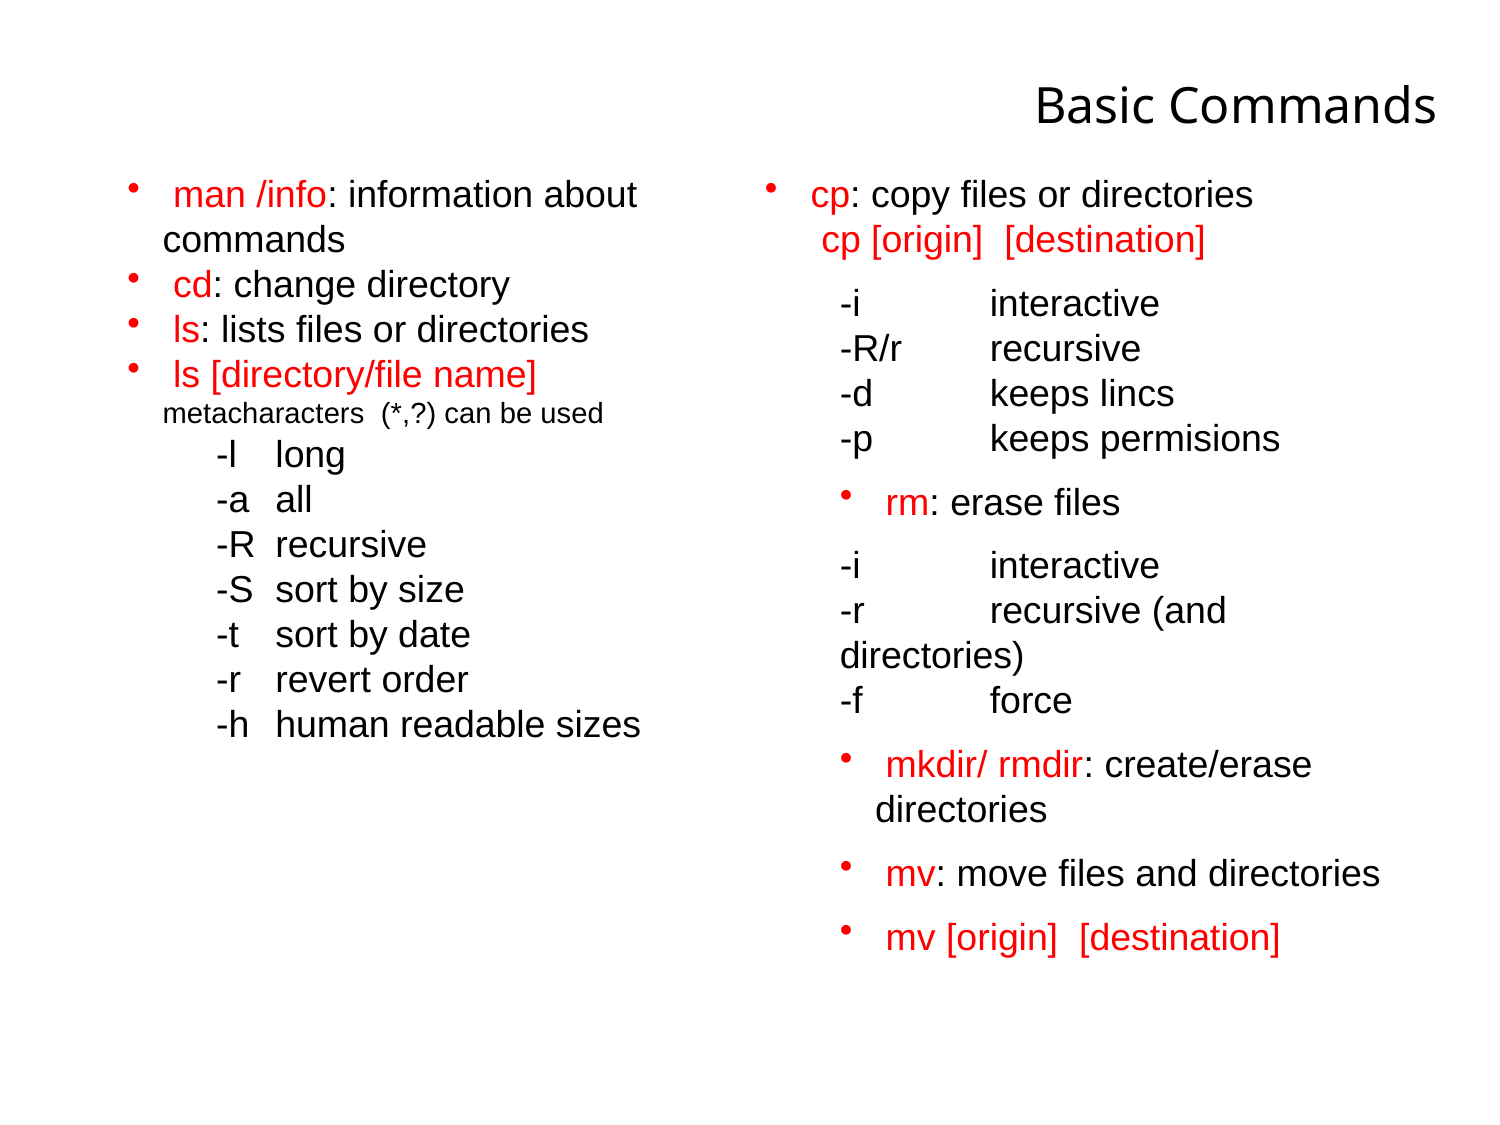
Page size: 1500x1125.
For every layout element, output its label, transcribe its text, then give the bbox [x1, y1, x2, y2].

text_box Basic Commands [1019, 65, 1453, 141]
text_box man /info: information about commands cd: change directory ls: lists files or directories ls [directory/file name] metacharacters (*,?) can be used -l long -a all -R recursive -S sort by size -t sort by date -r revert order -h human readable sizes [112, 162, 750, 753]
text_box cp: copy files or directories cp [origin] [destination] -i interactive -R/r recursive -d keeps lincs -p keeps permisions rm: erase files -i interactive -r recursive (and directories) -f force mkdir/ rmdir: create/erase directories mv: move files and directories mv [origin] [destination] [750, 162, 1398, 965]
